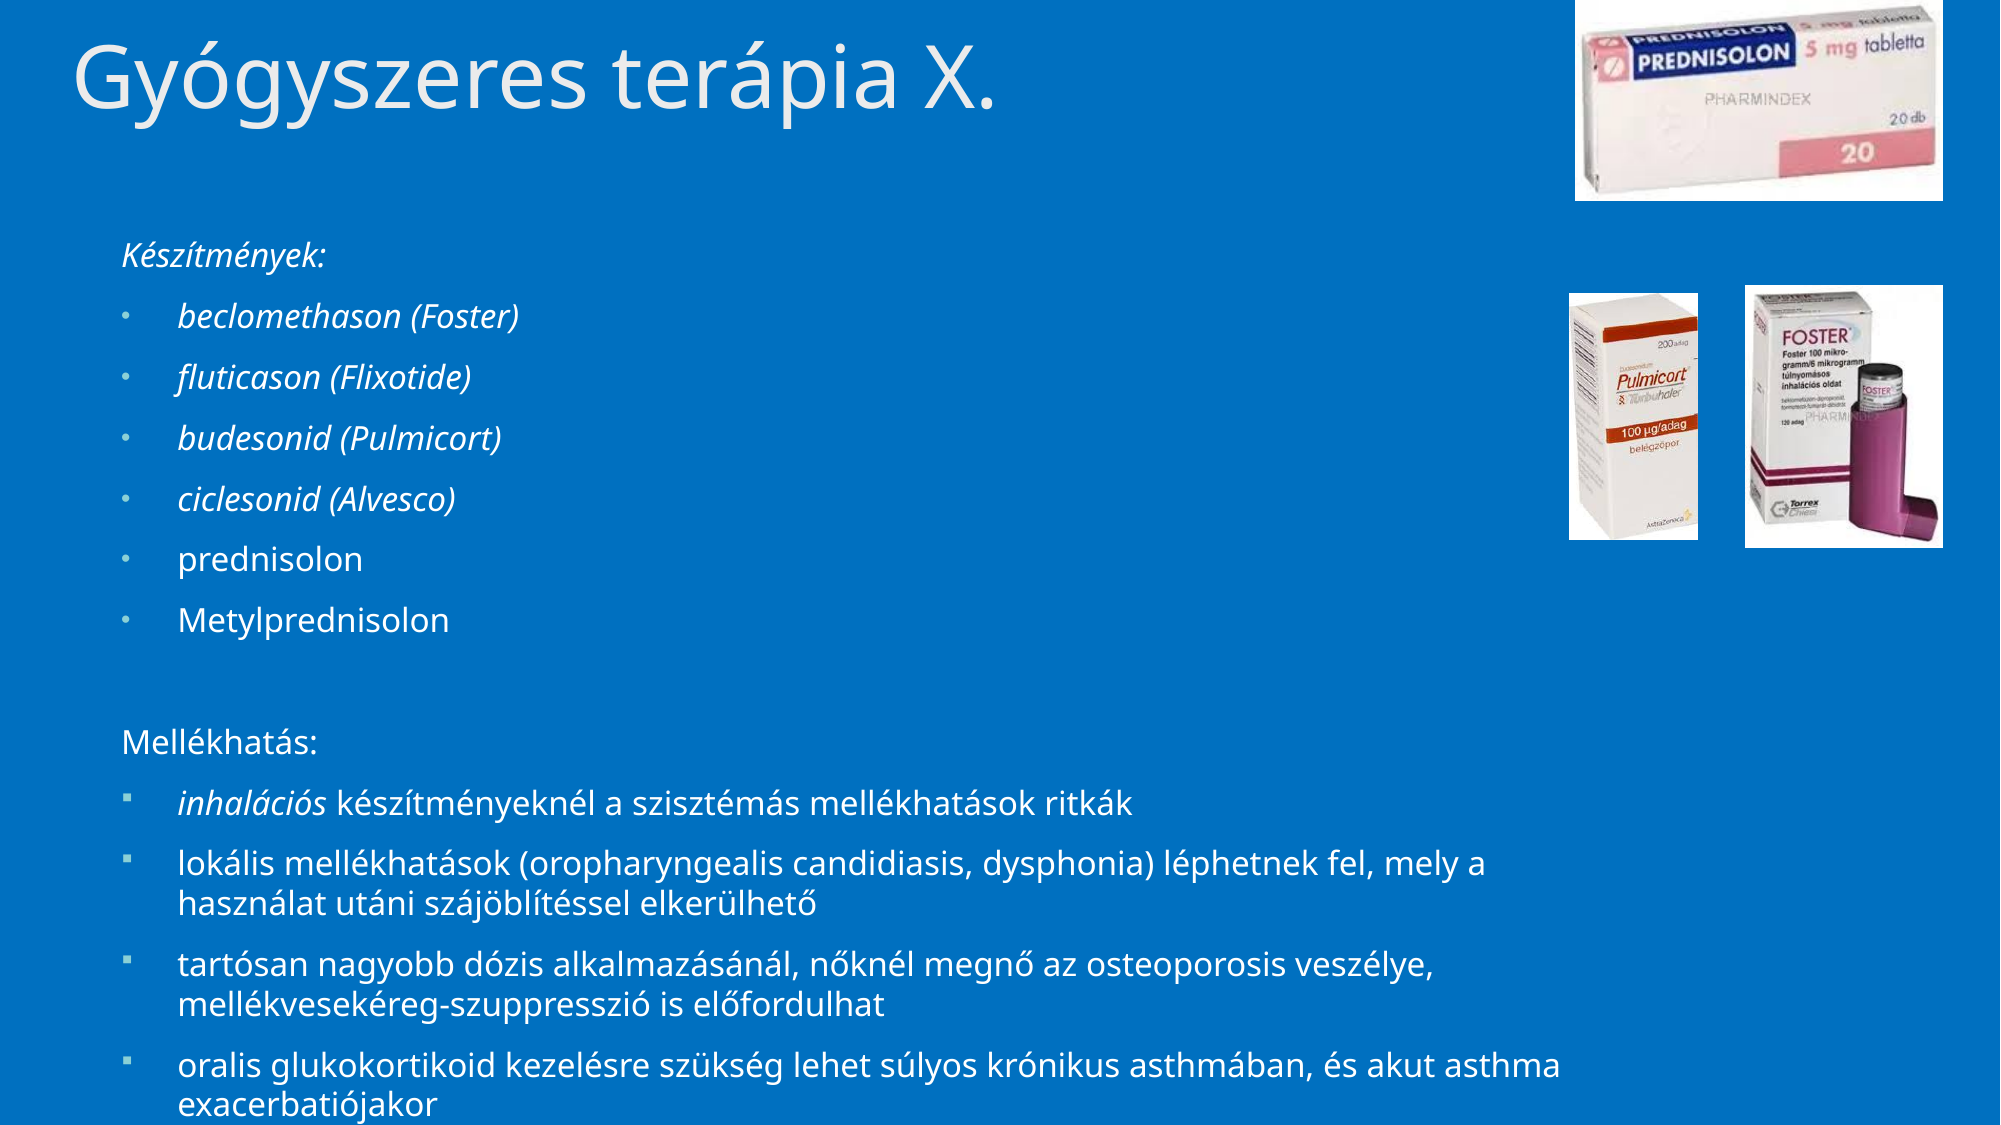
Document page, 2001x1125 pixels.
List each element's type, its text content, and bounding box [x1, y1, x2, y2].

title Gyógyszeres terápia X. [55, 13, 1599, 244]
picture [1569, 292, 1698, 540]
picture [1745, 285, 1943, 548]
list Készítmények: beclomethason (Foster) fluticason (Flixotide) budesonid (Pulmicort) ciclesonid (Alvesco) prednisolon Metylprednisolon Mellékhatás: inhalációs készítményeknél a szisztémás mellékhatások ritkák lokális mellékhatások (oropharyngealis candidiasis, dysphonia) léphetnek fel, mely a használat utáni szájöblítéssel elkerülhető tartósan nagyobb dózis alkalmazásánál, nőknél megnő az osteoporosis veszélye, mellékvesekéreg-szuppresszió is előfordulhat oralis glukokortikoid kezelésre szükség lehet súlyos krónikus asthmában, és akut asthma exacerbatiójakor krónikus kezelésnél a még hatékony legkisebb dózist kell alkalmazni [106, 227, 1611, 1016]
picture [1575, 0, 1943, 201]
